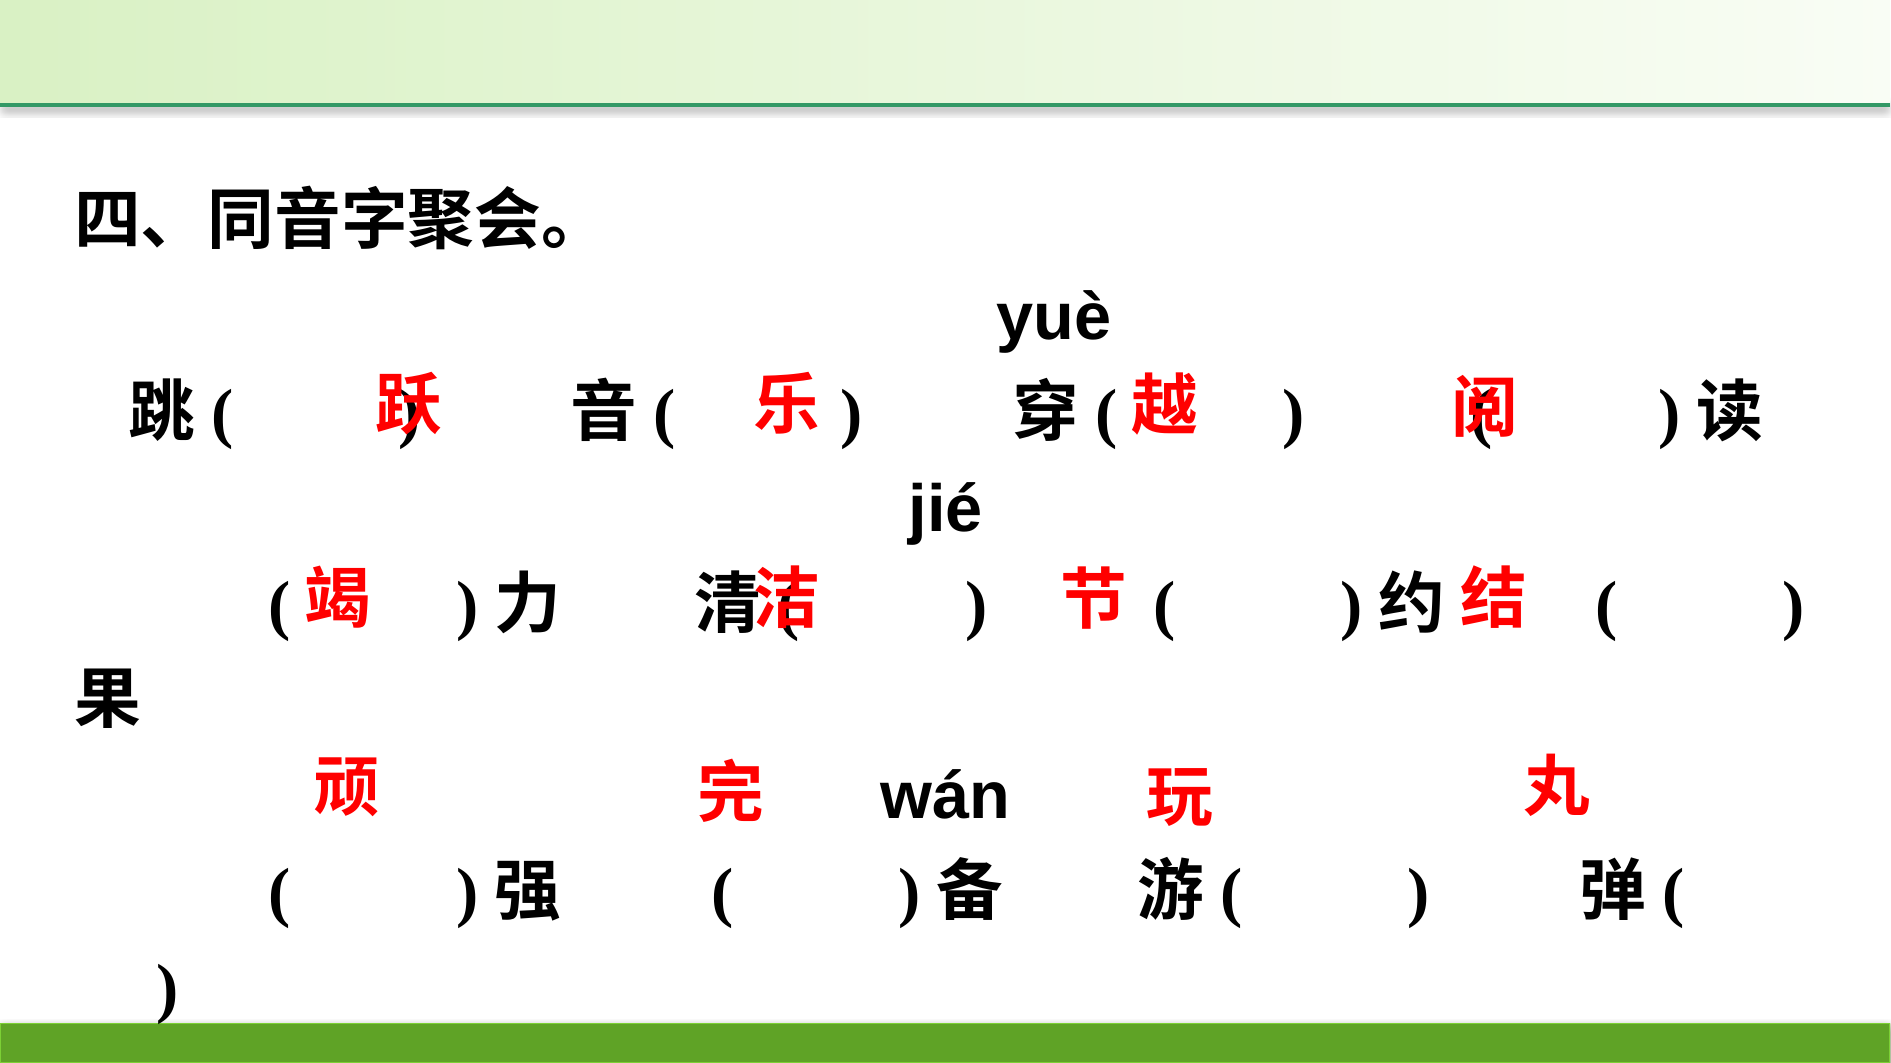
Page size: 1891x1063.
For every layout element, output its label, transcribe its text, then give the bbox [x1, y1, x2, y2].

text_box 跃 [360, 354, 457, 449]
text_box 结 [1445, 548, 1542, 643]
text_box 洁 [738, 548, 835, 643]
text_box 四、同音字聚会。 yuè 跳( ) 音( ) 穿( ) ( )读 jié ( )力 清( ) ( )约 ( )果 wán ( )强 ( )备 游( ) 弹( ) [59, 153, 1833, 1032]
text_box 节 [1045, 549, 1142, 645]
text_box 阅 [1436, 357, 1534, 453]
text_box 乐 [738, 354, 835, 449]
text_box 完 [682, 741, 779, 837]
text_box 越 [1116, 355, 1213, 451]
text_box 竭 [289, 548, 386, 643]
text_box 玩 [1131, 746, 1228, 841]
text_box 丸 [1509, 736, 1606, 831]
text_box 顽 [299, 736, 396, 831]
